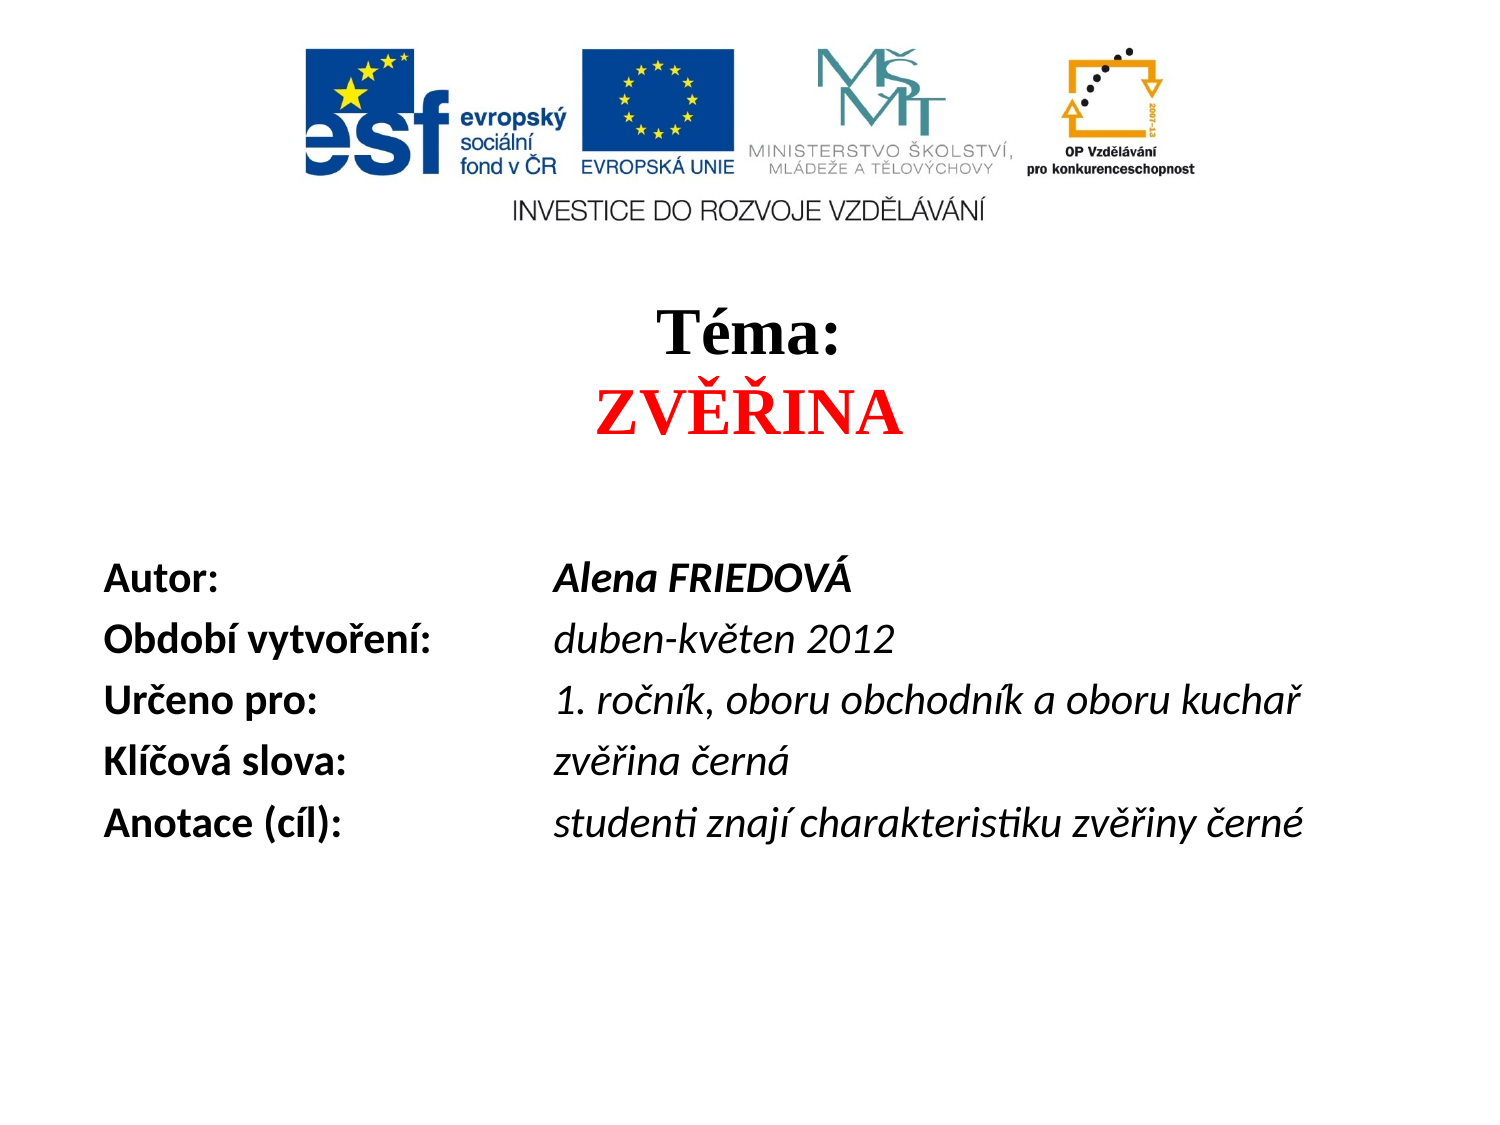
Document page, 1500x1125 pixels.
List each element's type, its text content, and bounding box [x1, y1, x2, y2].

subtitle Autor: Alena FRIEDOVÁ Období vytvoření: duben-květen 2012 Určeno pro: 1. ročník, oboru obchodník a oboru kuchař Klíčová slova: zvěřina černá Anotace (cíl): studenti znají charakteristiku zvěřiny černé [88, 479, 1376, 1024]
picture [277, 30, 1223, 238]
title Téma: ZVĚŘINA [112, 278, 1388, 457]
